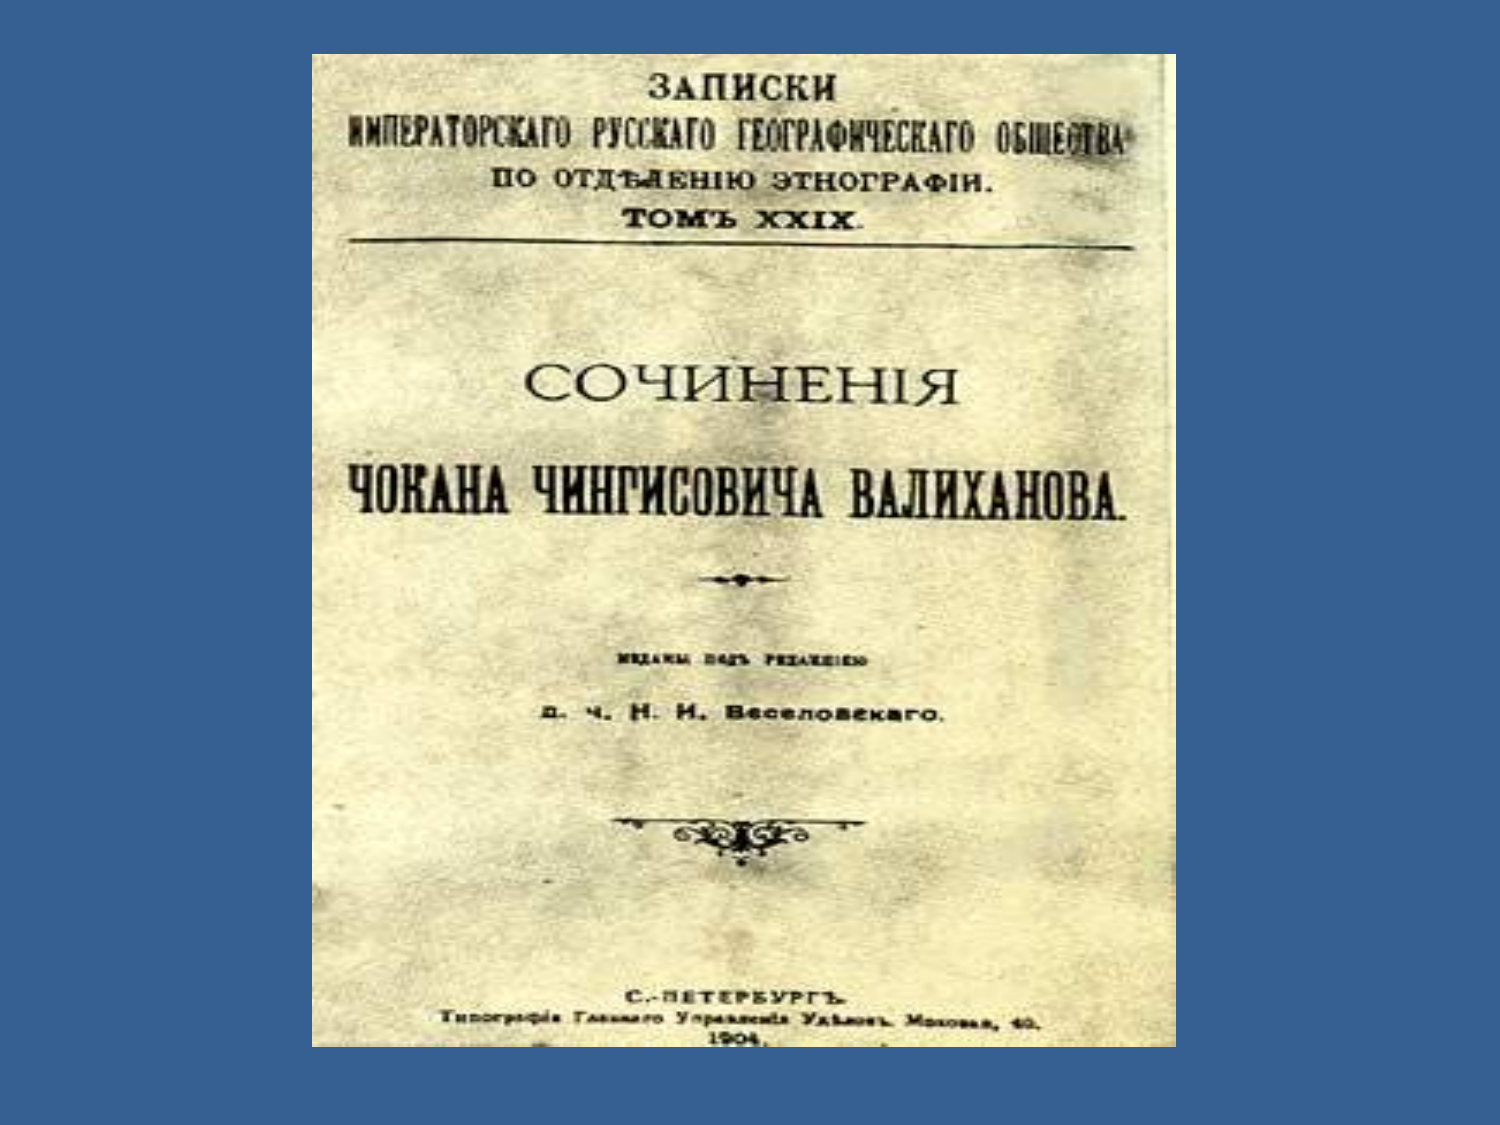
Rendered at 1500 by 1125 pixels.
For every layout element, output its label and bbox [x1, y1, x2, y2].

picture [312, 54, 1176, 1048]
